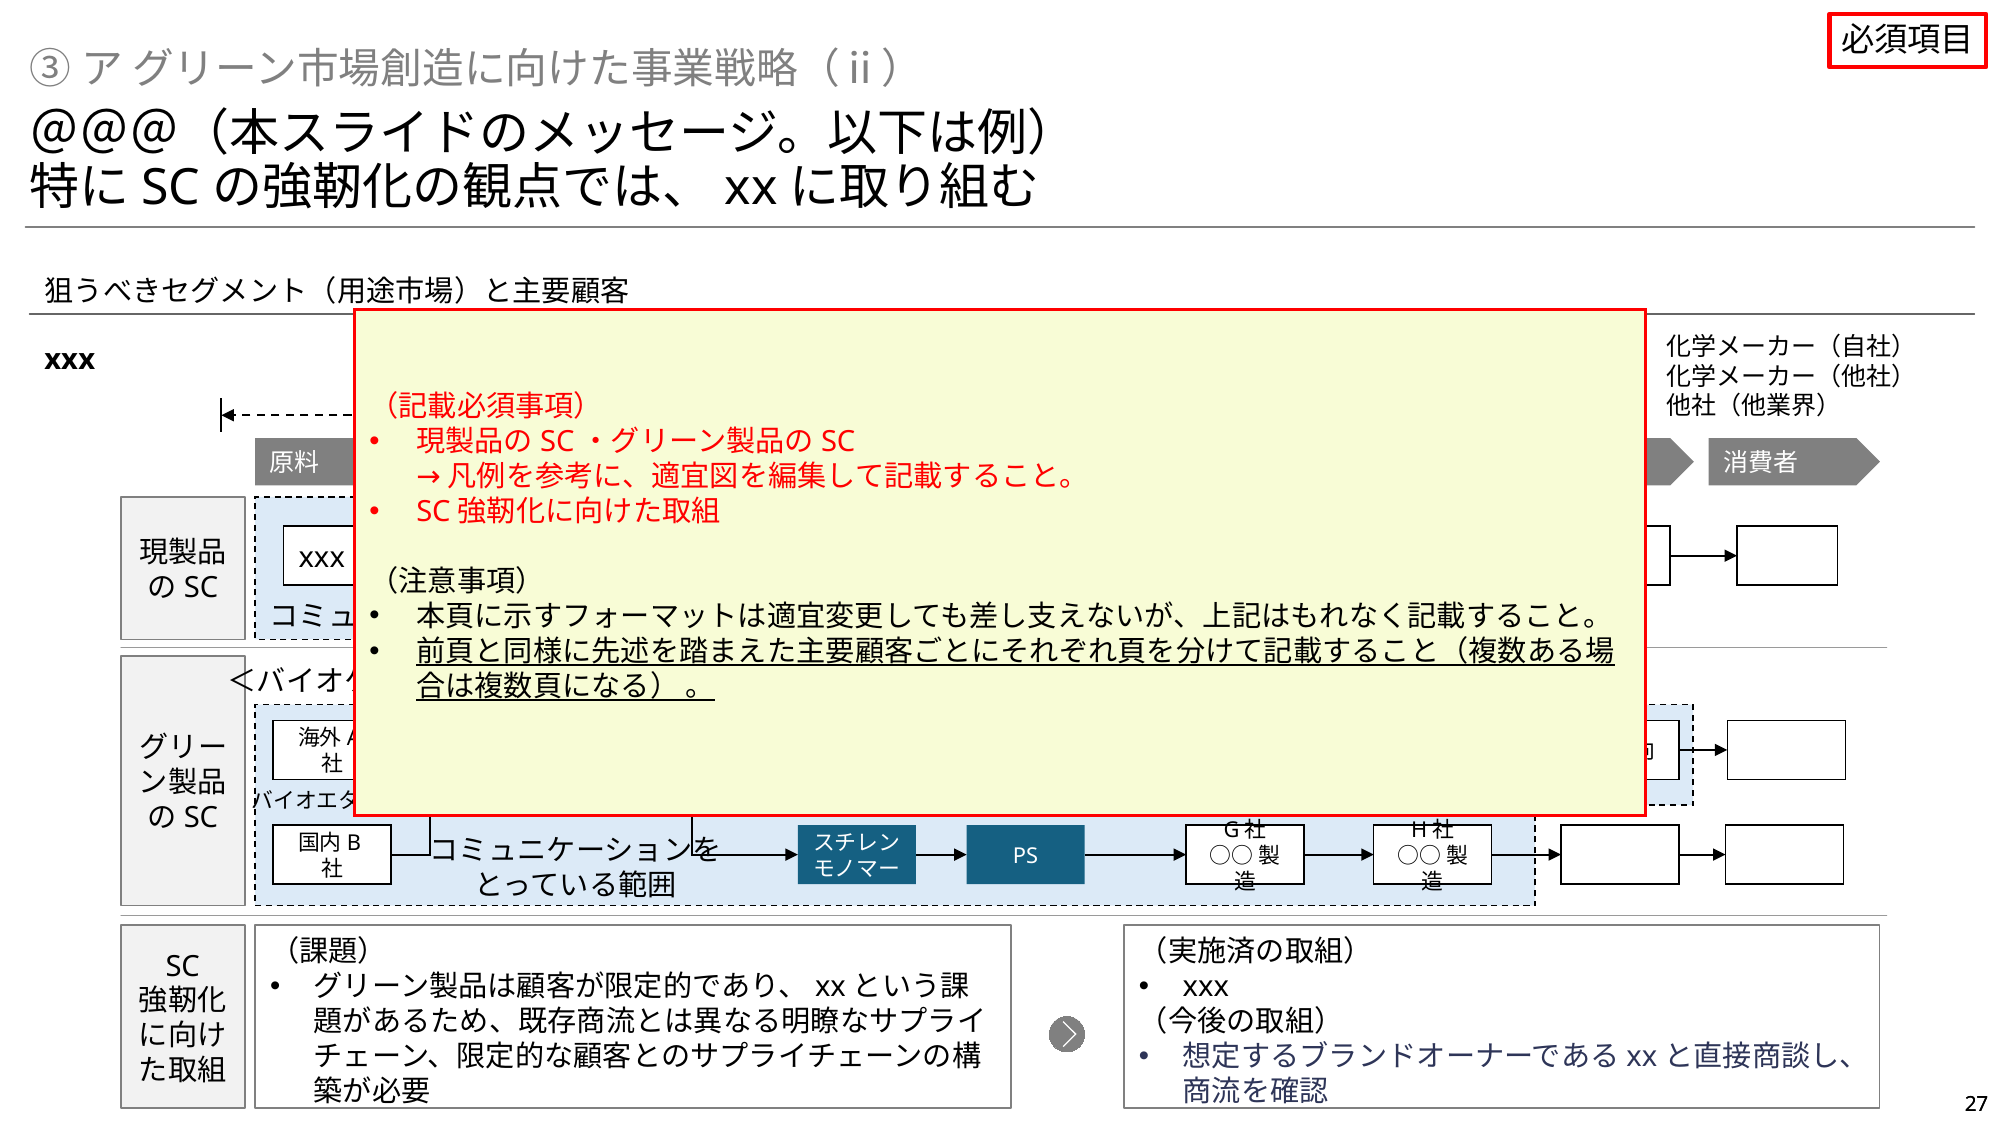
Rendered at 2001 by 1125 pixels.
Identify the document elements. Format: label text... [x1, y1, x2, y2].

text_box PS [966, 825, 1085, 885]
text_box xxx [28, 328, 353, 388]
text_box 海外A社 [273, 720, 353, 780]
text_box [220, 389, 1337, 433]
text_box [1604, 336, 1738, 414]
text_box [585, 749, 799, 856]
text_box ＜バイオケミカル＞ [253, 649, 353, 714]
text_box [1647, 526, 1671, 586]
text_box [1647, 704, 1694, 749]
text_box 原料 [255, 438, 353, 486]
text_box ③ア グリーン市場創造に向けた事業戦略（ⅱ） [29, 47, 1802, 94]
text_box 消費者 [1708, 438, 1880, 486]
text_box [255, 714, 1536, 906]
text_box [1725, 825, 1844, 885]
text_box （記載必須事項） 現製品のSC・グリーン製品のSC →凡例を参考に、適宜図を編集して記載すること。 SC強靭化に向けた取組 （注意事項） 本頁に示すフォーマットは適宜変更しても差し支えないが、上記はもれなく記載すること。 前頁と同様に先述を踏まえた主要顧客ごとにそれぞれ頁を分けて記載すること（複数ある場合は複数頁になる） 。 [353, 649, 1647, 817]
text_box [1561, 825, 1680, 885]
text_box G社 ○○製造 [1186, 825, 1305, 885]
text_box H社 ○○製造 [1373, 825, 1492, 885]
text_box （記載必須事項） 現製品のSC・グリーン製品のSC →凡例を参考に、適宜図を編集して記載すること。 SC強靭化に向けた取組 （注意事項） 本頁に示すフォーマットは適宜変更しても差し支えないが、上記はもれなく記載すること。 前頁と同様に先述を踏まえた主要顧客ごとにそれぞれ頁を分けて記載すること（複数ある場合は複数頁になる） 。 [353, 315, 1647, 647]
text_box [390, 749, 469, 856]
text_box スチレン モノマー [797, 825, 916, 885]
text_box SC 強靭化に向けた取組 [119, 923, 246, 1110]
text_box ＠＠＠（本スライドのメッセージ。以下は例） 特にSCの強靭化の観点では、xxに取り組む [29, 107, 1971, 216]
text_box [28, 265, 1975, 315]
text_box xxx [283, 526, 353, 586]
text_box （実施済の取組） xxx （今後の取組） 想定するブランドオーナーであるxxと直接商談し、商流を確認 [1122, 923, 1881, 1110]
text_box コミュニケーションを とっている範囲 [470, 831, 681, 901]
text_box バイオエタノール [293, 786, 353, 815]
text_box [1727, 720, 1846, 780]
text_box 現製品のSC [119, 495, 247, 641]
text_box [1048, 1015, 1086, 1053]
text_box コミュニケーションをとっている範囲 [255, 496, 353, 640]
text_box [1736, 526, 1838, 586]
text_box 必須項目 [1829, 13, 1986, 68]
text_box 卸・流通 [1647, 438, 1694, 486]
text_box （課題） グリーン製品は顧客が限定的であり、xxという課題があるため、既存商流とは異なる明瞭なサプライチェーン、限定的な顧客とのサプライチェーンの構築が必要 [253, 923, 1012, 1110]
text_box グリーン製品のSC [119, 654, 246, 907]
text_box F社 ○○向け [1647, 720, 1680, 780]
text_box 国内B社 [273, 825, 392, 885]
text_box [1647, 751, 1694, 806]
